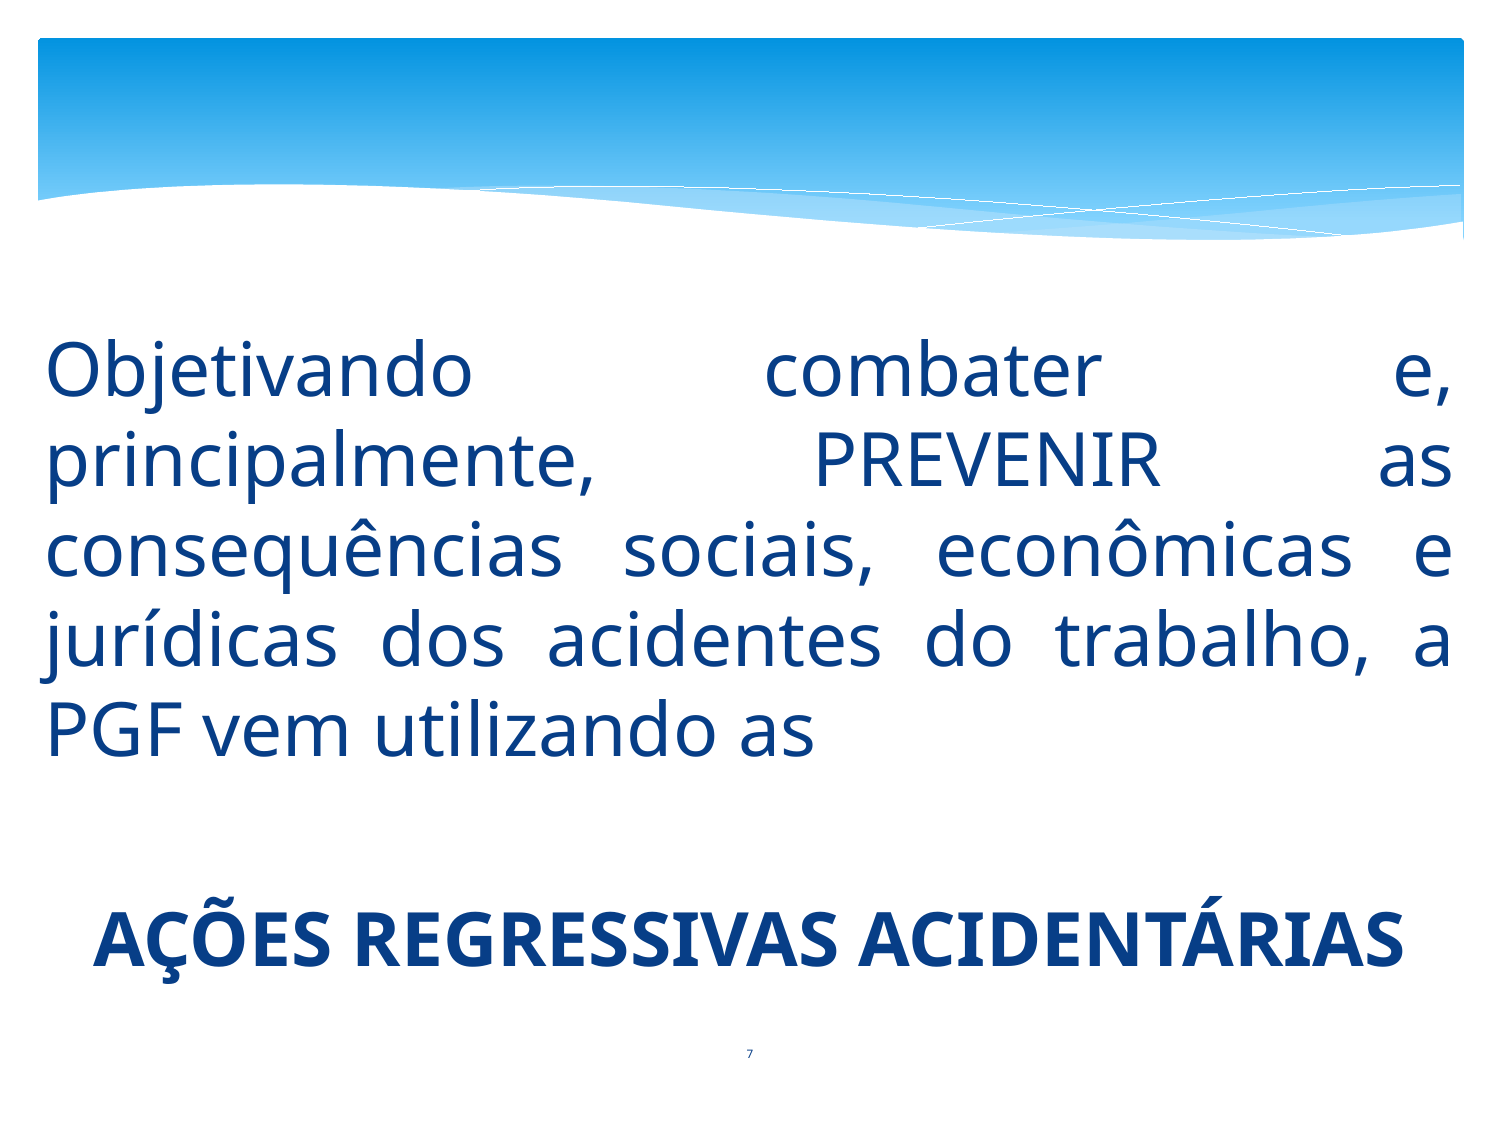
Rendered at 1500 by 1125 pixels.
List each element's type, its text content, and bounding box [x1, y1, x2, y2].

slide_number 7 [654, 1025, 846, 1086]
list Objetivando combater e, principalmente, PREVENIR as consequências sociais, econômicas e jurídicas dos acidentes do trabalho, a PGF vem utilizando as AÇÕES REGRESSIVAS ACIDENTÁRIAS [29, 314, 1471, 1106]
